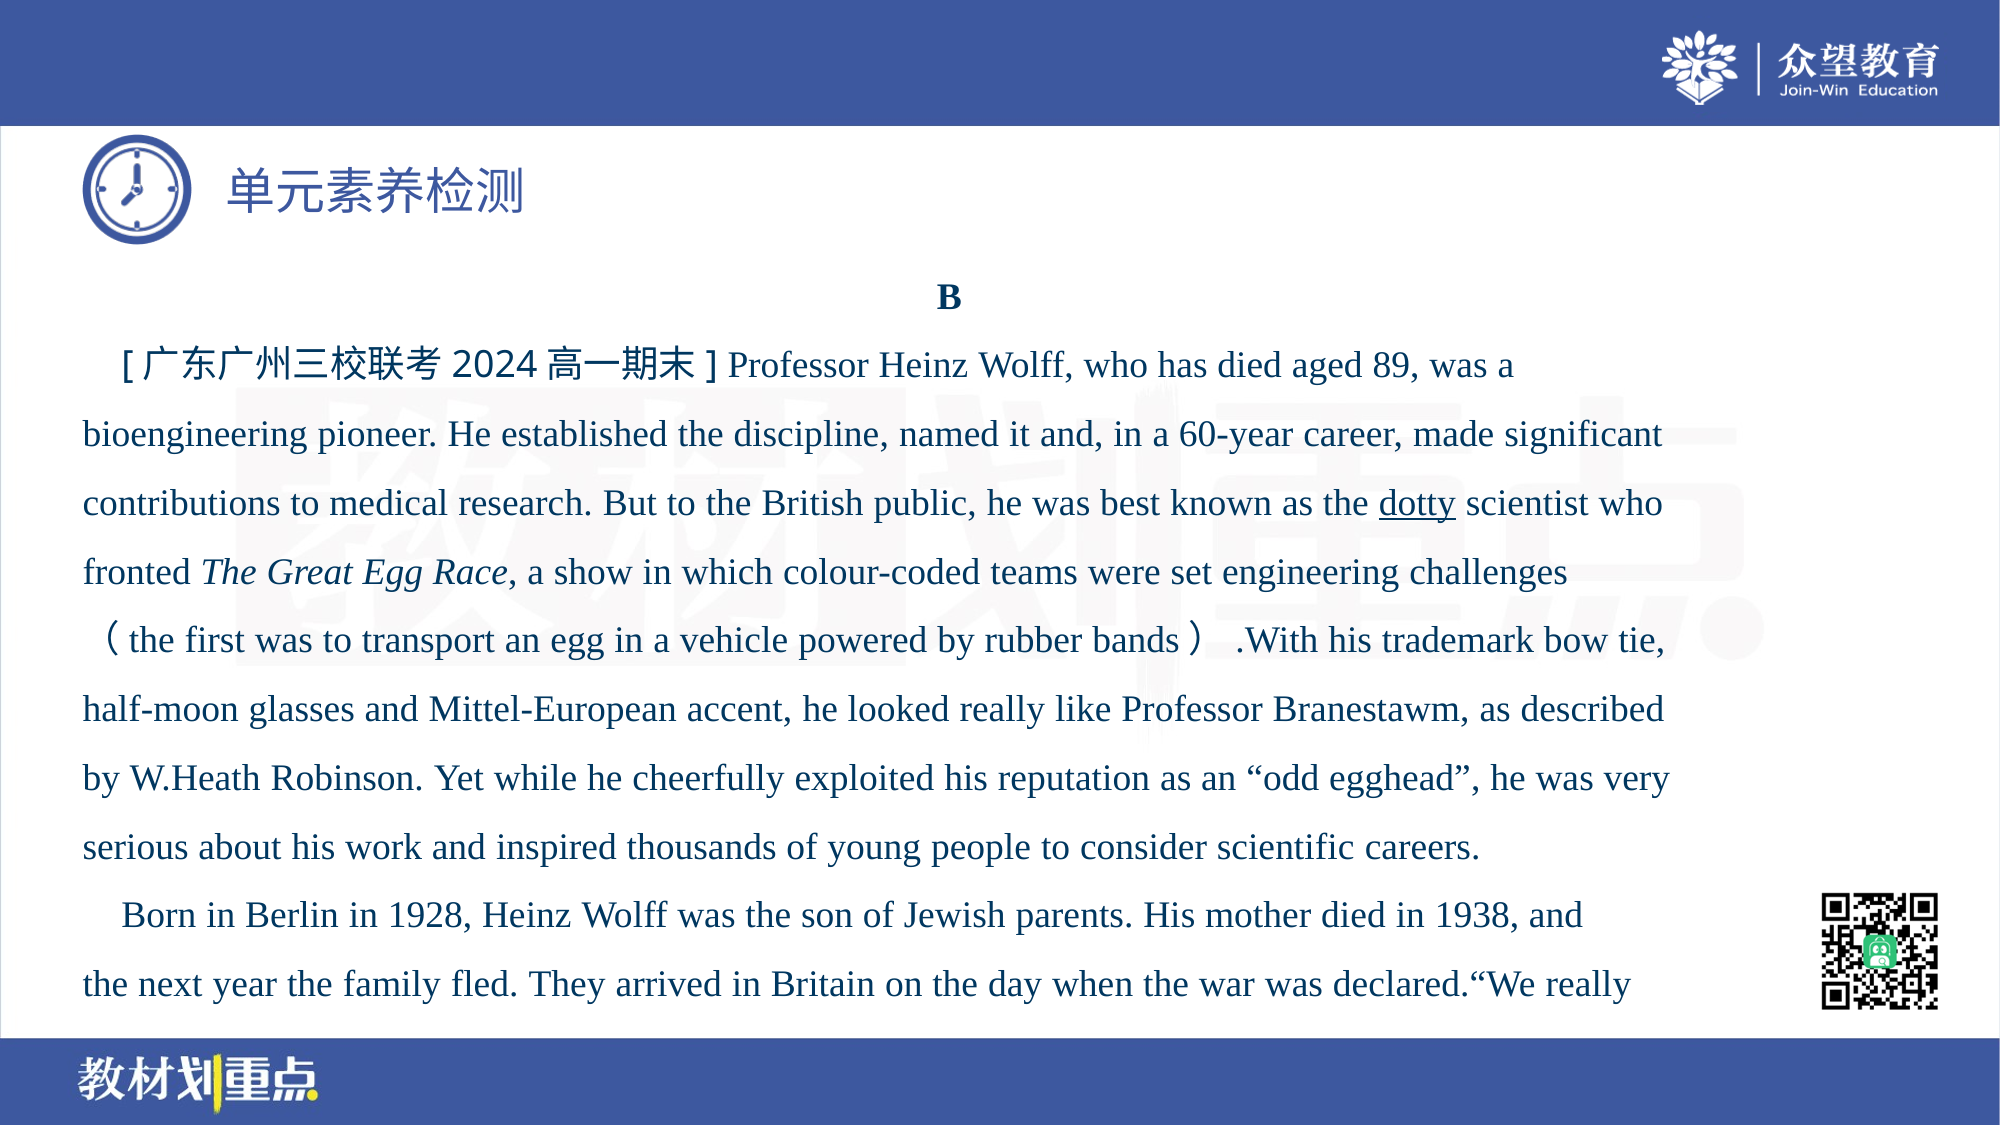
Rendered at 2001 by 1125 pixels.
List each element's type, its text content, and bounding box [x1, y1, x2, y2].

picture [0, 0, 2000, 1125]
text_box B [广东广州三校联考2024高一期末] Professor Heinz Wolff, who has died aged 89, was a bioengineering pioneer. He established the discipline, named it and, in a 60-year career, made significant contributions to medical research. But to the British public, he was best known as the dotty scientist who fronted The Great Egg Race, a show in which colour-coded teams were set engineering challenges （the first was to transport an egg in a vehicle powered by rubber bands）.With his trademark bow tie, half-moon glasses and Mittel-European accent, he looked really like Professor Branestawm, as described by W.Heath Robinson. Yet while he cheerfully exploited his reputation as an “odd egghead”, he was very serious about his work and inspired thousands of young people to consider scientific careers. Born in Berlin in 1928, Heinz Wolff was the son of Jewish parents. His mother died in 1938, and the next year the family fled. They arrived in Britain on the day when the war was declared.“We really [82, 247, 1817, 1005]
